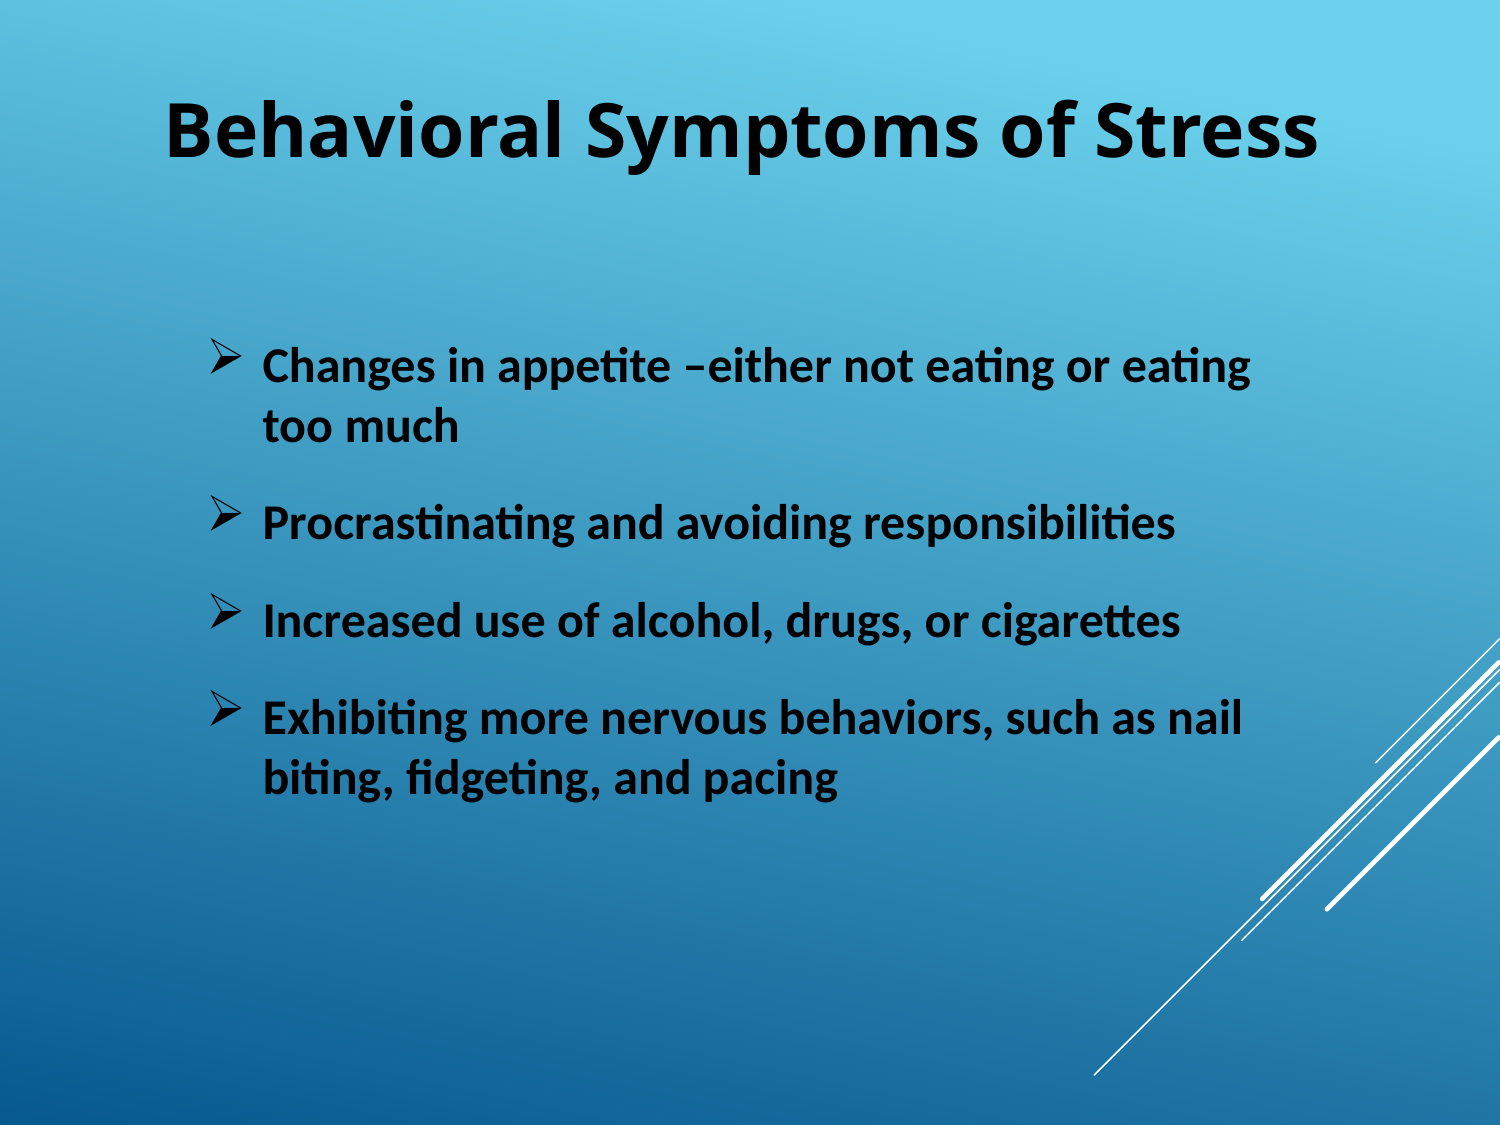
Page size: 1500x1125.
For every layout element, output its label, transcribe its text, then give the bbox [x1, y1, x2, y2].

text_box Changes in appetite –either not eating or eating too much Procrastinating and avoiding responsibilities Increased use of alcohol, drugs, or cigarettes Exhibiting more nervous behaviors, such as nail biting, fidgeting, and pacing [191, 324, 1293, 813]
text_box Behavioral Symptoms of Stress [149, 74, 1336, 180]
